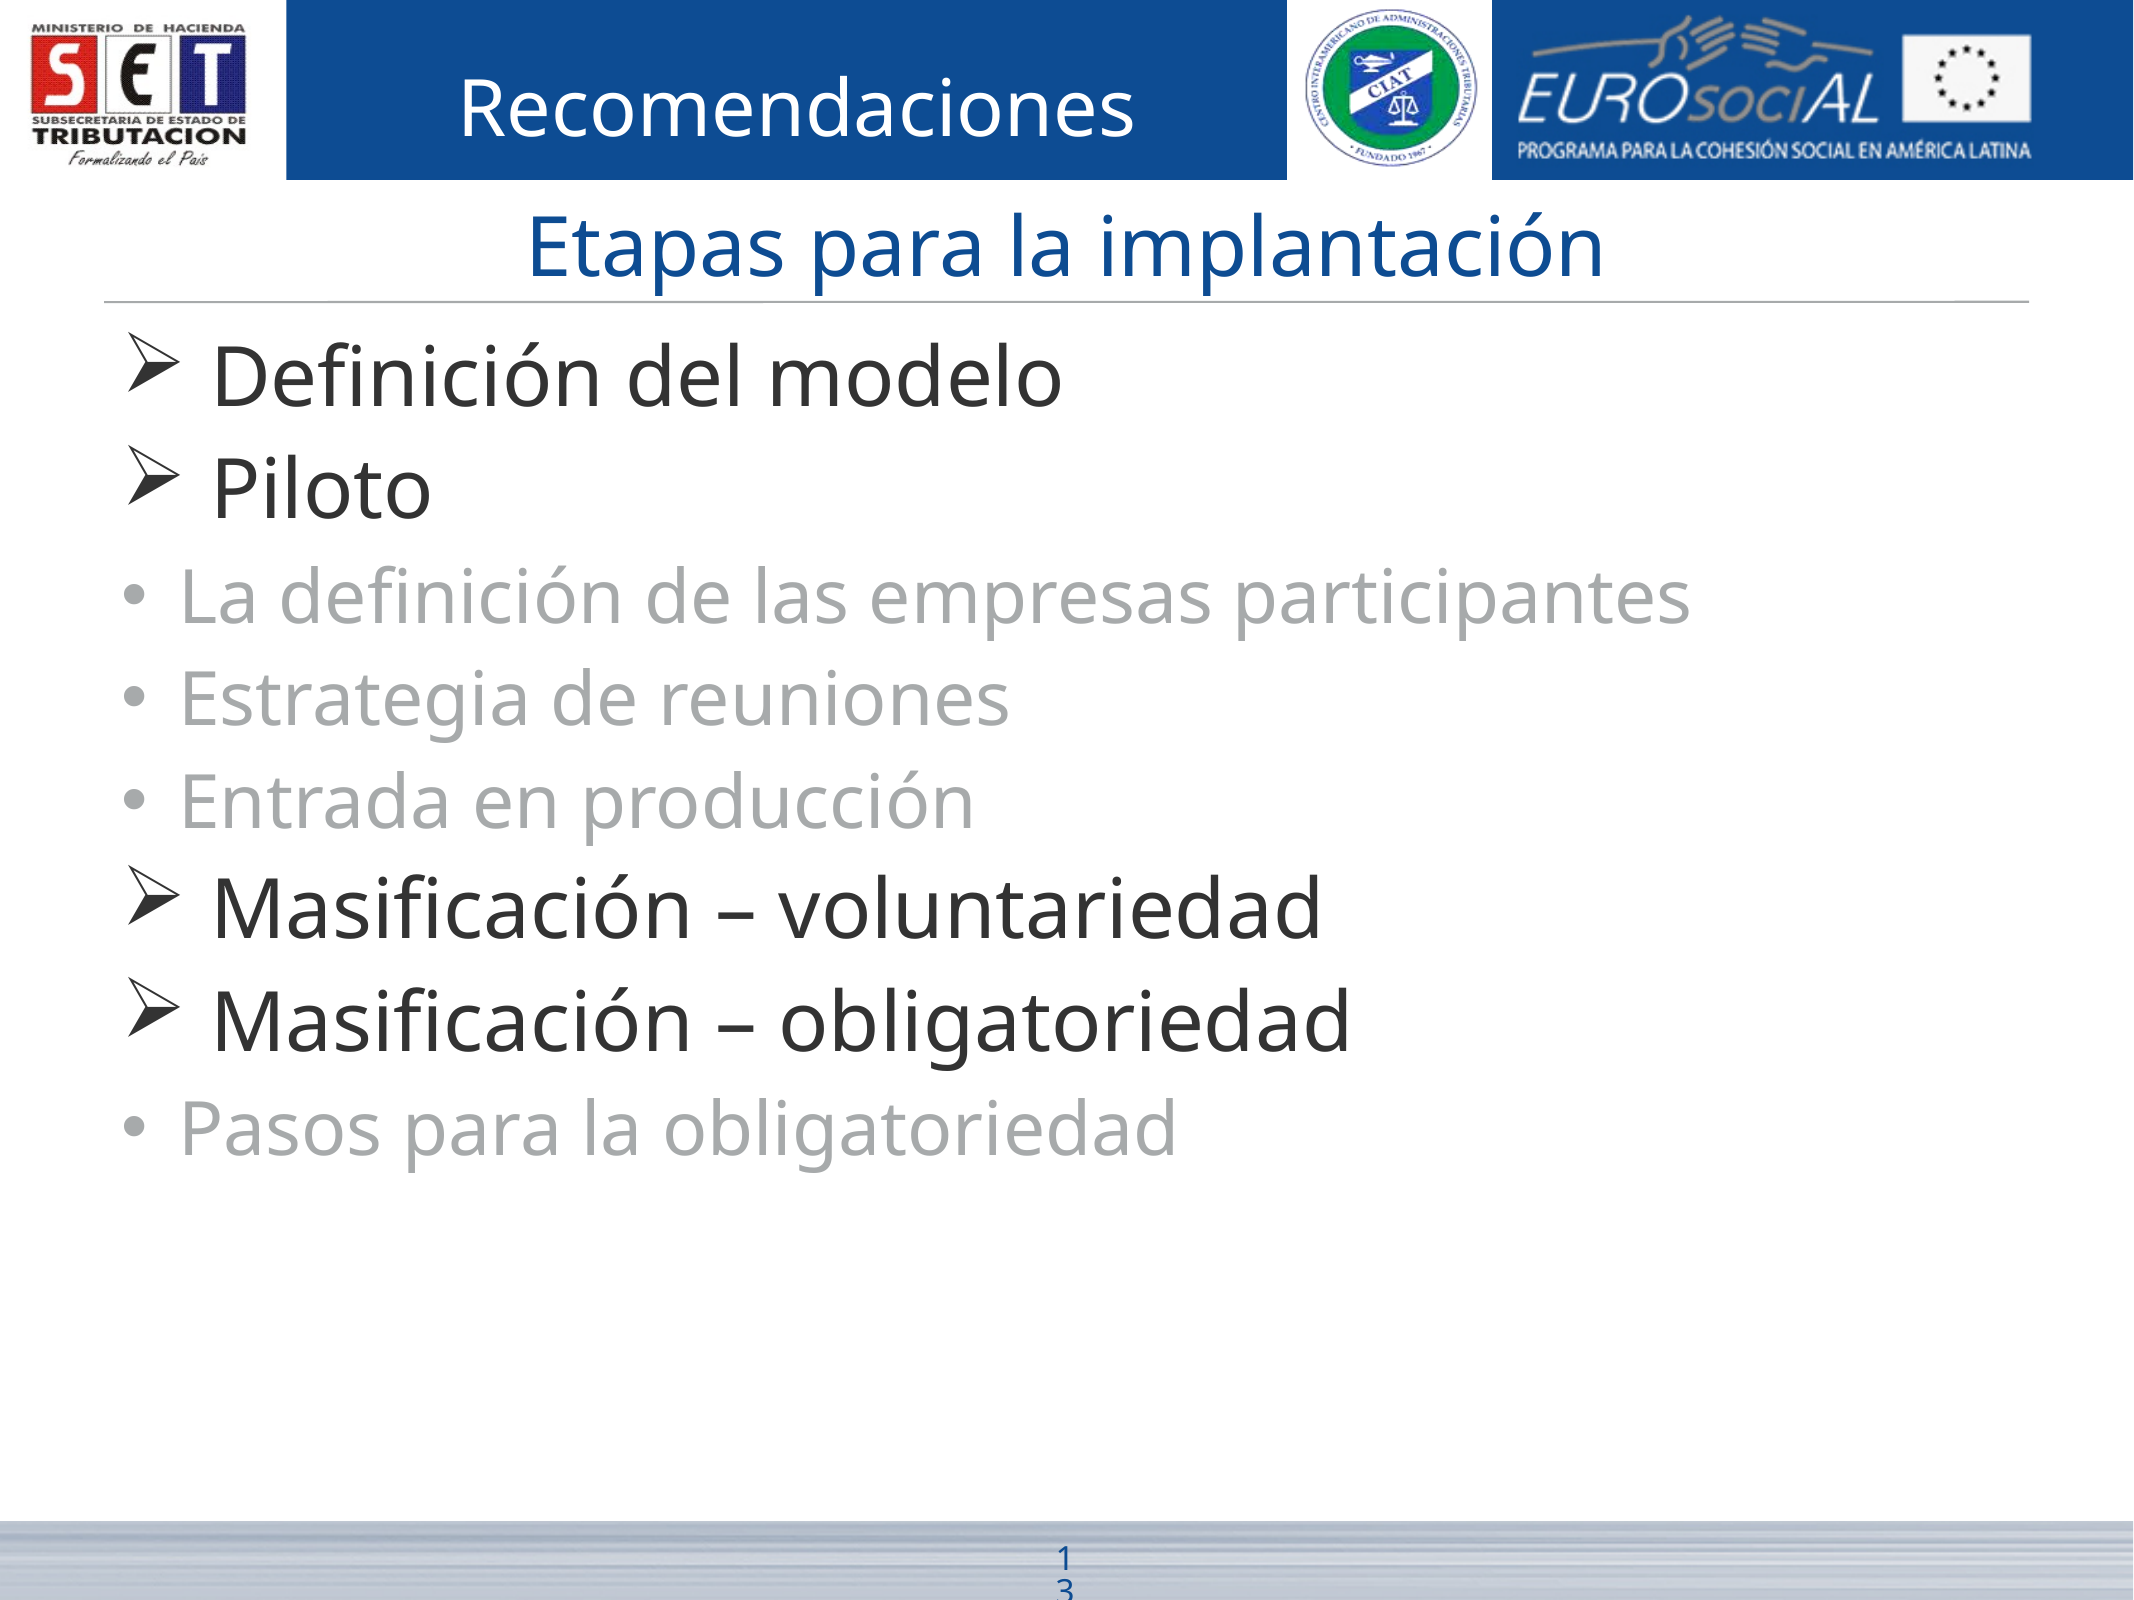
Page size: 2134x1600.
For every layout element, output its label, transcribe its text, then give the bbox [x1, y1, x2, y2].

text_box Recomendaciones [269, 50, 1325, 160]
picture [1492, 0, 2134, 180]
title Etapas para la implantación [106, 185, 2027, 295]
picture [0, 1521, 2134, 1600]
list Definición del modelo Piloto La definición de las empresas participantes Estrategia de reuniones Entrada en producción Masificación – voluntariedad Masificación – obligatoriedad Pasos para la obligatoriedad [106, 315, 2027, 1486]
slide_number 13 [1040, 1529, 1093, 1587]
picture [0, 0, 1287, 180]
